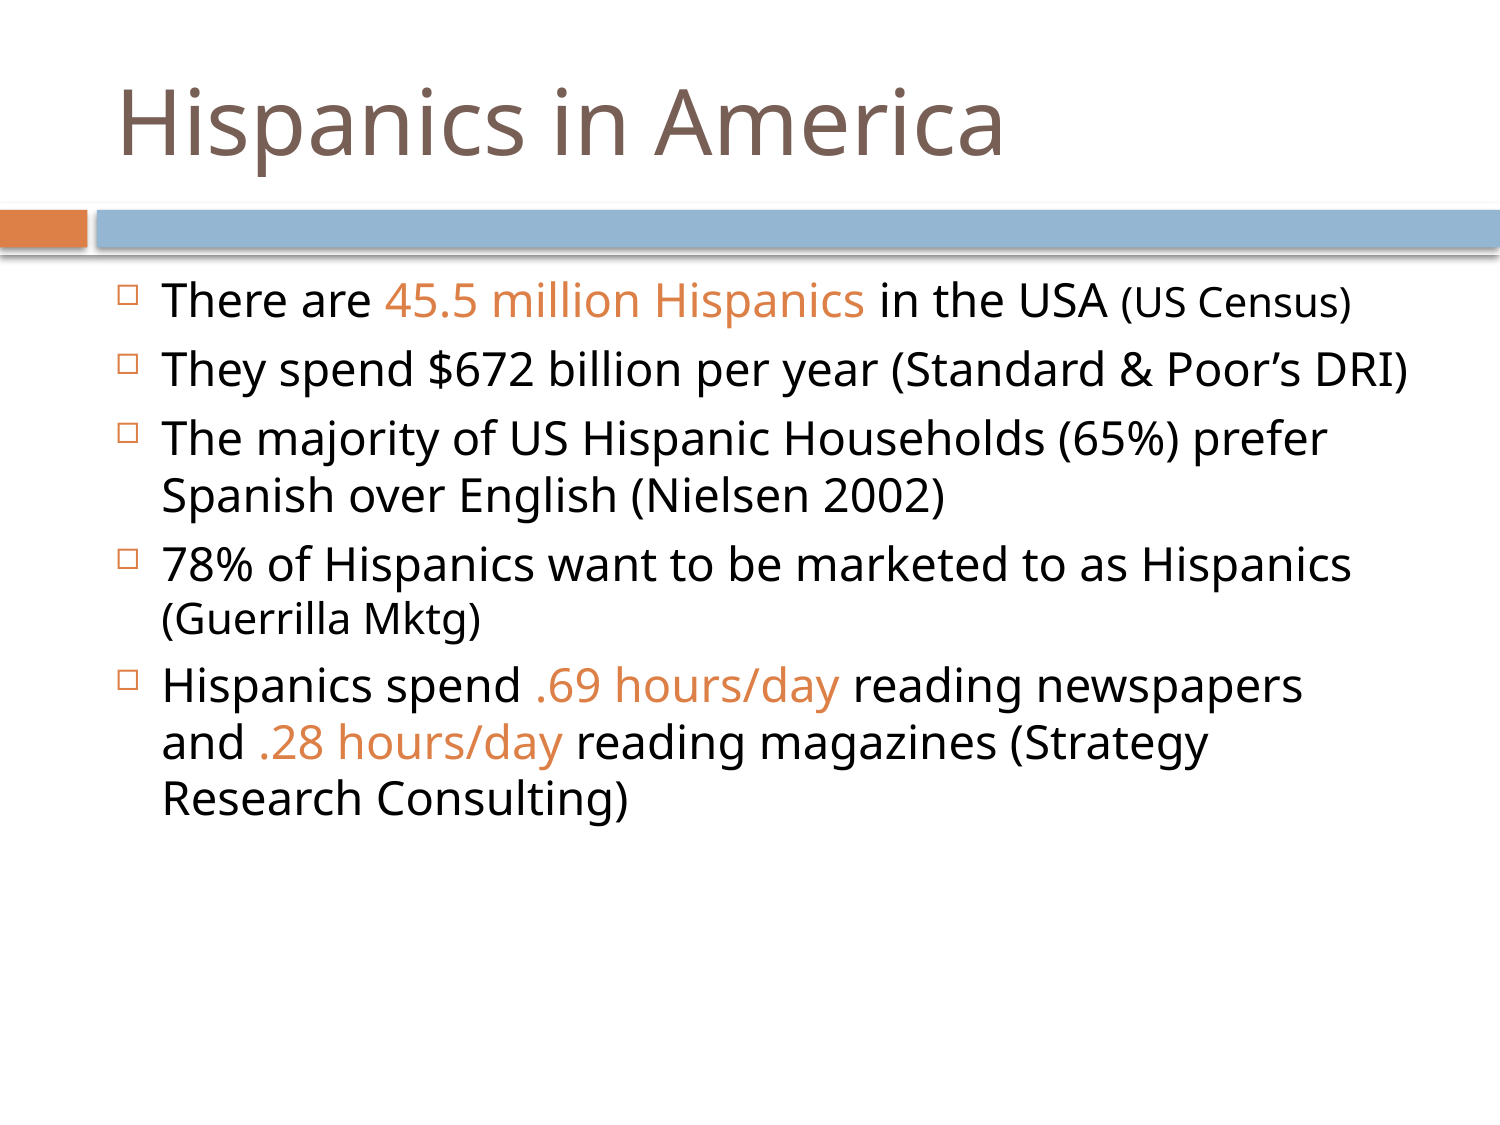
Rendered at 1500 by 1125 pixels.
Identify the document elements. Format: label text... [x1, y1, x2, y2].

list There are 45.5 million Hispanics in the USA (US Census) They spend $672 billion per year (Standard & Poor’s DRI) The majority of US Hispanic Households (65%) prefer Spanish over English (Nielsen 2002) 78% of Hispanics want to be marketed to as Hispanics (Guerrilla Mktg) Hispanics spend .69 hours/day reading newspapers and .28 hours/day reading magazines (Strategy Research Consulting) [100, 262, 1439, 1001]
title Hispanics in America [100, 37, 1439, 201]
